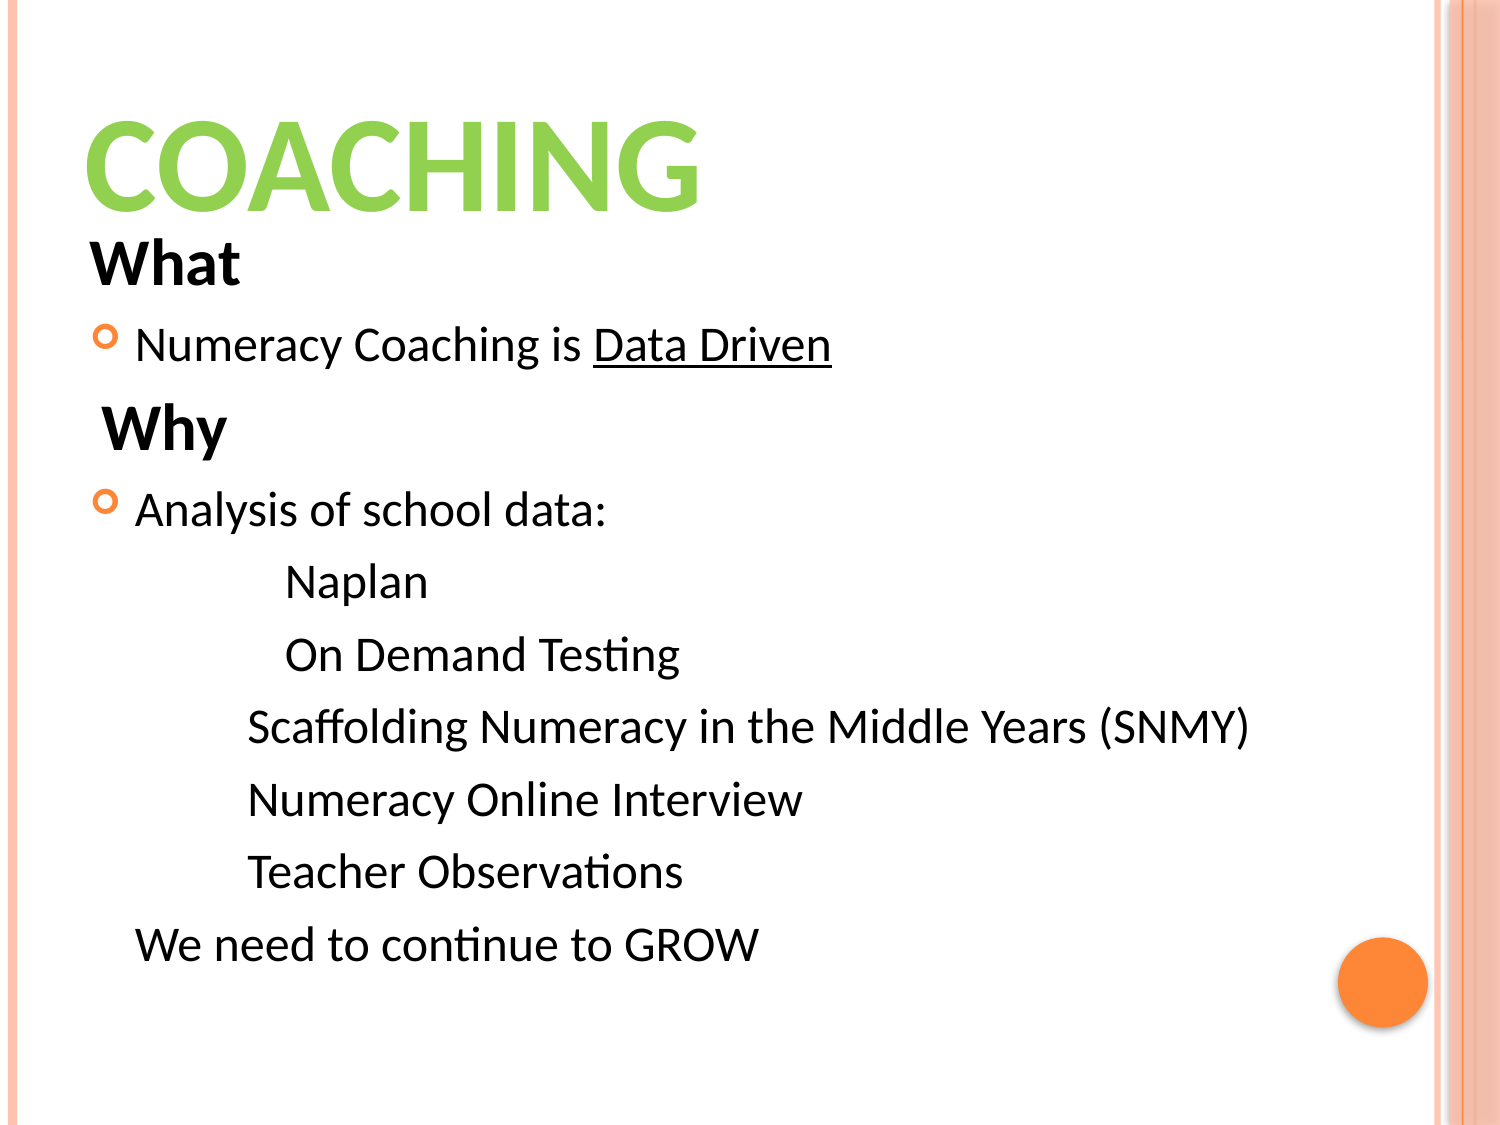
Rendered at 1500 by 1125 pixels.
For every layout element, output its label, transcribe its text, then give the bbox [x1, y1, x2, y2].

list What Numeracy Coaching is Data Driven Why Analysis of school data: Naplan On Demand Testing Scaffolding Numeracy in the Middle Years (SNMY) Numeracy Online Interview Teacher Observations We need to continue to GROW [75, 210, 1300, 1062]
title COACHING [70, 58, 1296, 247]
